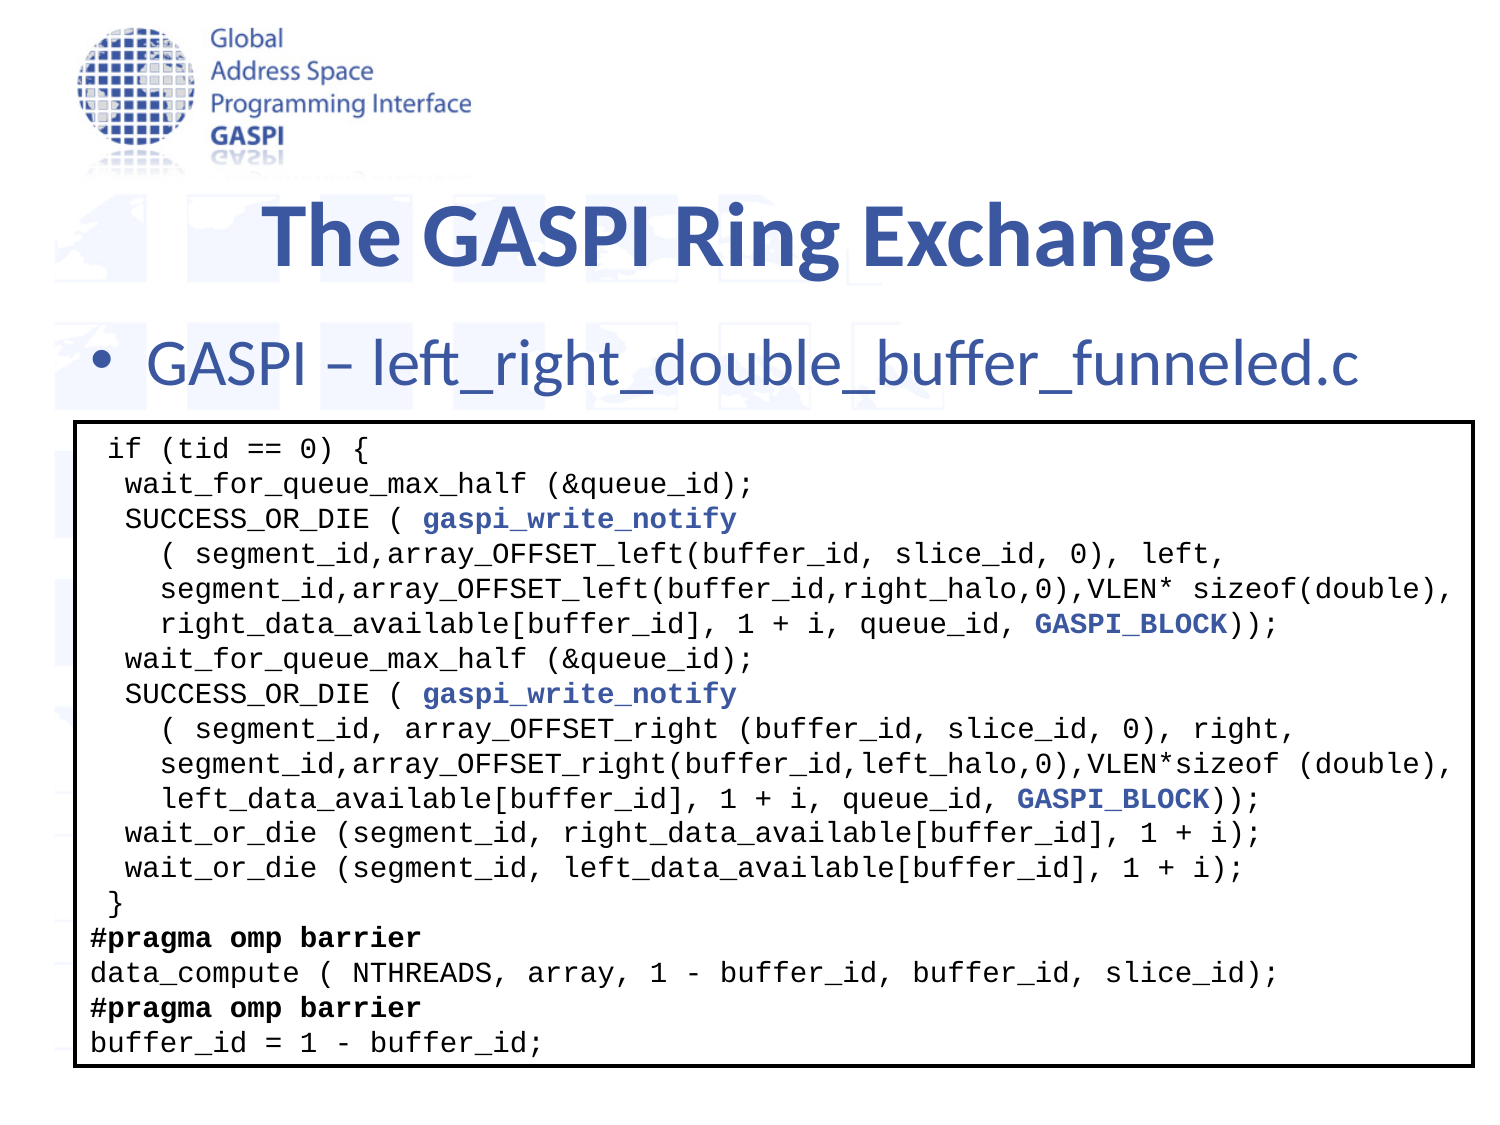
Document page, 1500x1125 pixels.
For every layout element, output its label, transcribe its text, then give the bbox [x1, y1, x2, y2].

title The GASPI Ring Exchange [74, 148, 1426, 310]
text_box if (tid == 0) { wait_for_queue_max_half (&queue_id); SUCCESS_OR_DIE ( gaspi_write_notify ( segment_id,array_OFFSET_left(buffer_id, slice_id, 0), left, segment_id,array_OFFSET_left(buffer_id,right_halo,0),VLEN* sizeof(double), right_data_available[buffer_id], 1 + i, queue_id, GASPI_BLOCK)); wait_for_queue_max_half (&queue_id); SUCCESS_OR_DIE ( gaspi_write_notify ( segment_id, array_OFFSET_right (buffer_id, slice_id, 0), right, segment_id,array_OFFSET_right(buffer_id,left_halo,0),VLEN*sizeof (double), left_data_available[buffer_id], 1 + i, queue_id, GASPI_BLOCK)); wait_or_die (segment_id, right_data_available[buffer_id], 1 + i); wait_or_die (segment_id, left_data_available[buffer_id], 1 + i); } #pragma omp barrier data_compute ( NTHREADS, array, 1 - buffer_id, buffer_id, slice_id); #pragma omp barrier buffer_id = 1 - buffer_id; [73, 420, 1475, 1068]
list GASPI – left_right_double_buffer_funneled.c [74, 310, 1426, 420]
picture [0, 0, 1500, 1070]
